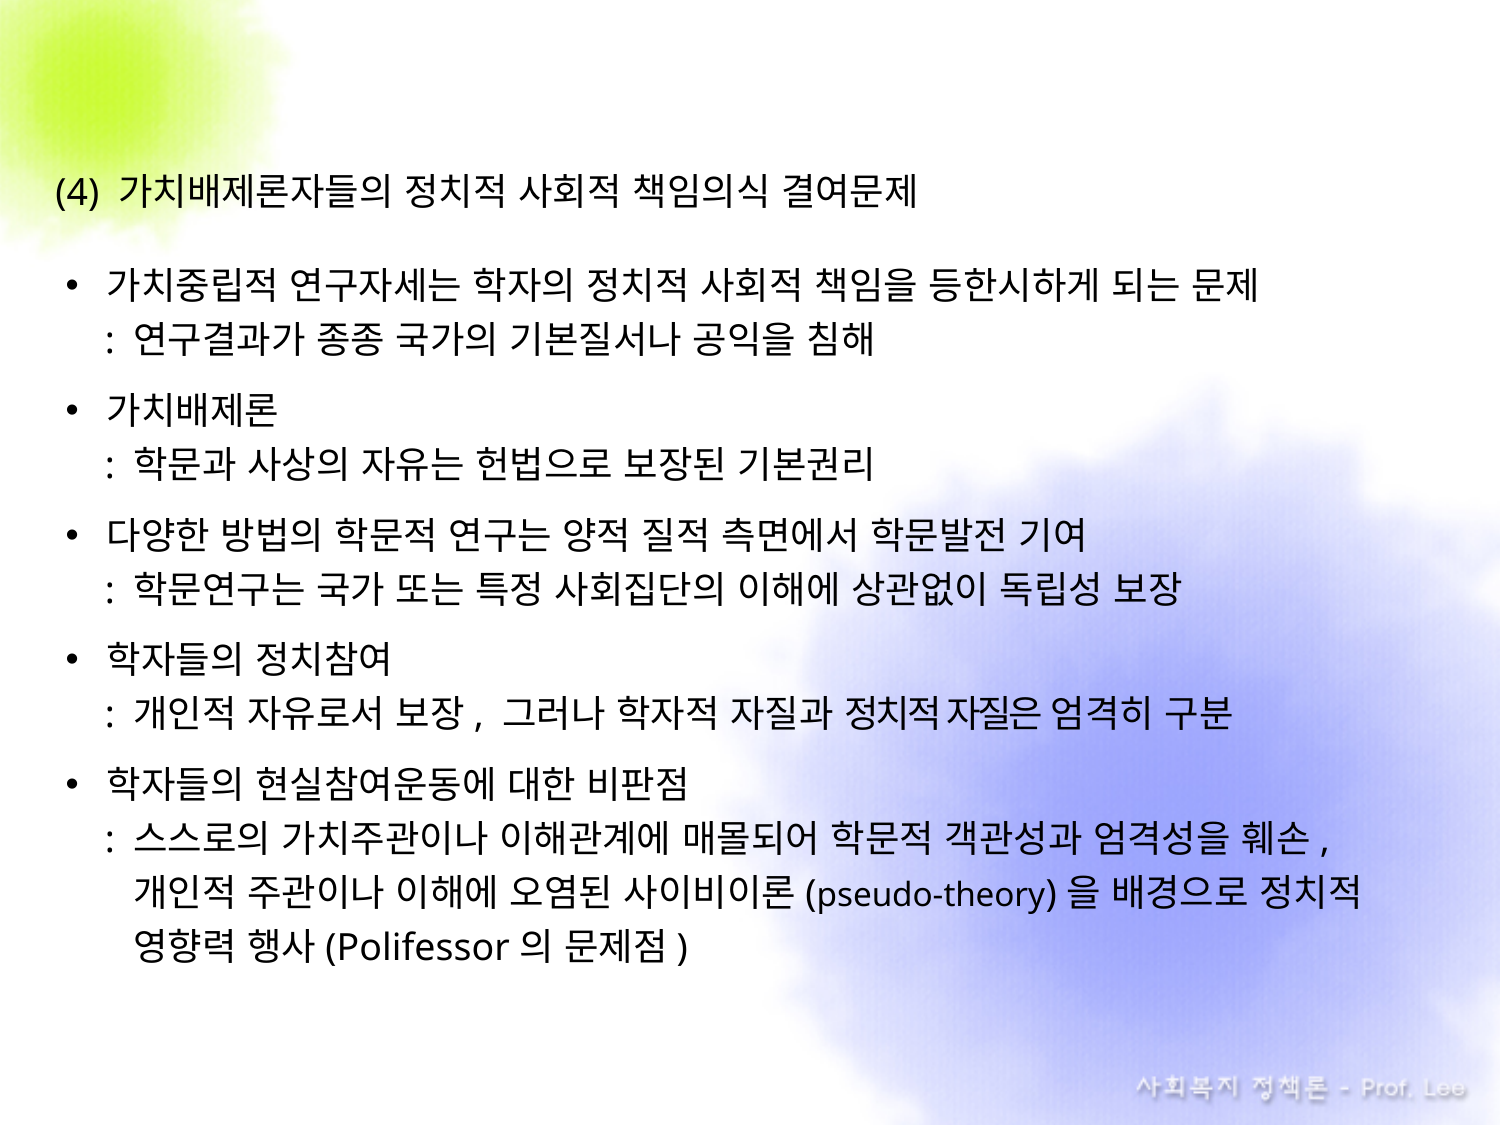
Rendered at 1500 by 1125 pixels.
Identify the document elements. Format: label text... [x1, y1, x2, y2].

picture [0, 0, 1500, 1125]
list (4) 가치배제론자들의 정치적 사회적 책임의식 결여문제 가치중립적 연구자세는 학자의 정치적 사회적 책임을 등한시하게 되는 문제 : 연구결과가 종종 국가의 기본질서나 공익을 침해 가치배제론 : 학문과 사상의 자유는 헌법으로 보장된 기본권리 다양한 방법의 학문적 연구는 양적 질적 측면에서 학문발전 기여 : 학문연구는 국가 또는 특정 사회집단의 이해에 상관없이 독립성 보장 학자들의 정치참여 : 개인적 자유로서 보장, 그러나 학자적 자질과 정치적 자질은 엄격히 구분 학자들의 현실참여운동에 대한 비판점 : 스스로의 가치주관이나 이해관계에 매몰되어 학문적 객관성과 엄격성을 훼손, . 개인적 주관이나 이해에 오염된 사이비이론(pseudo-theory)을 배경으로 정치적 . 영향력 행사(Polifessor의 문제점) [17, 151, 1465, 1008]
